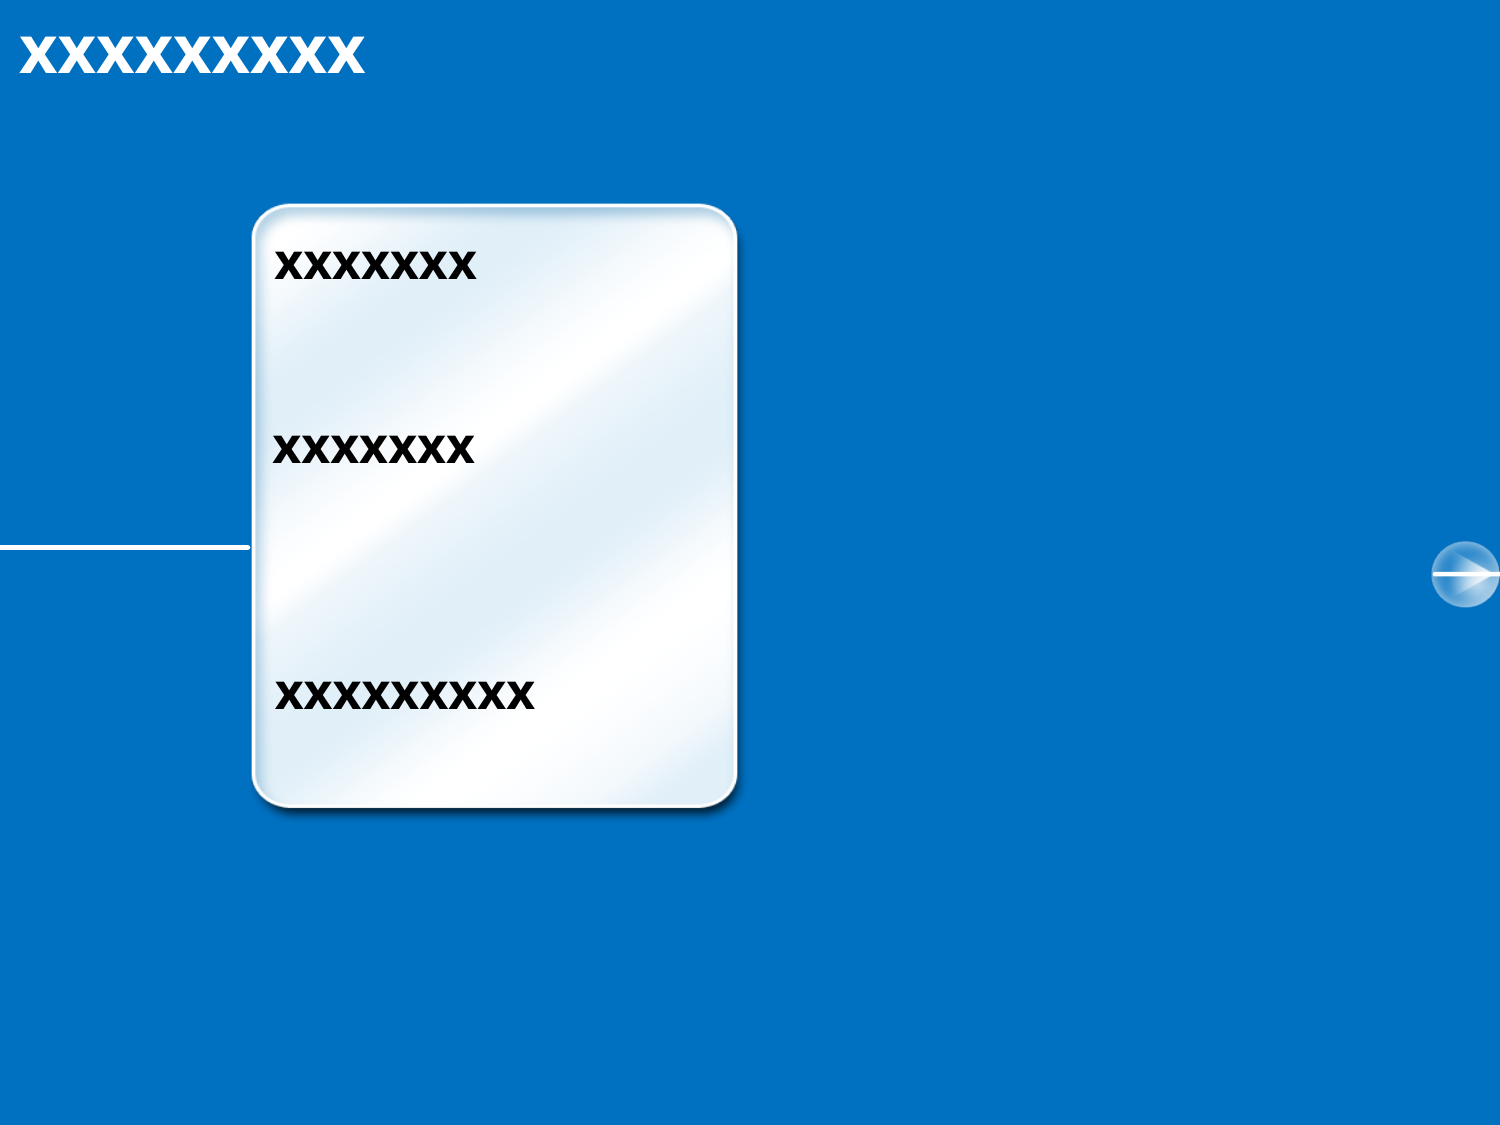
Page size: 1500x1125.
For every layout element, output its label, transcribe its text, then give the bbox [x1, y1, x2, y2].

picture [1429, 538, 1500, 609]
text_box xxxxxxxxx [4, 0, 381, 95]
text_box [245, 198, 750, 833]
